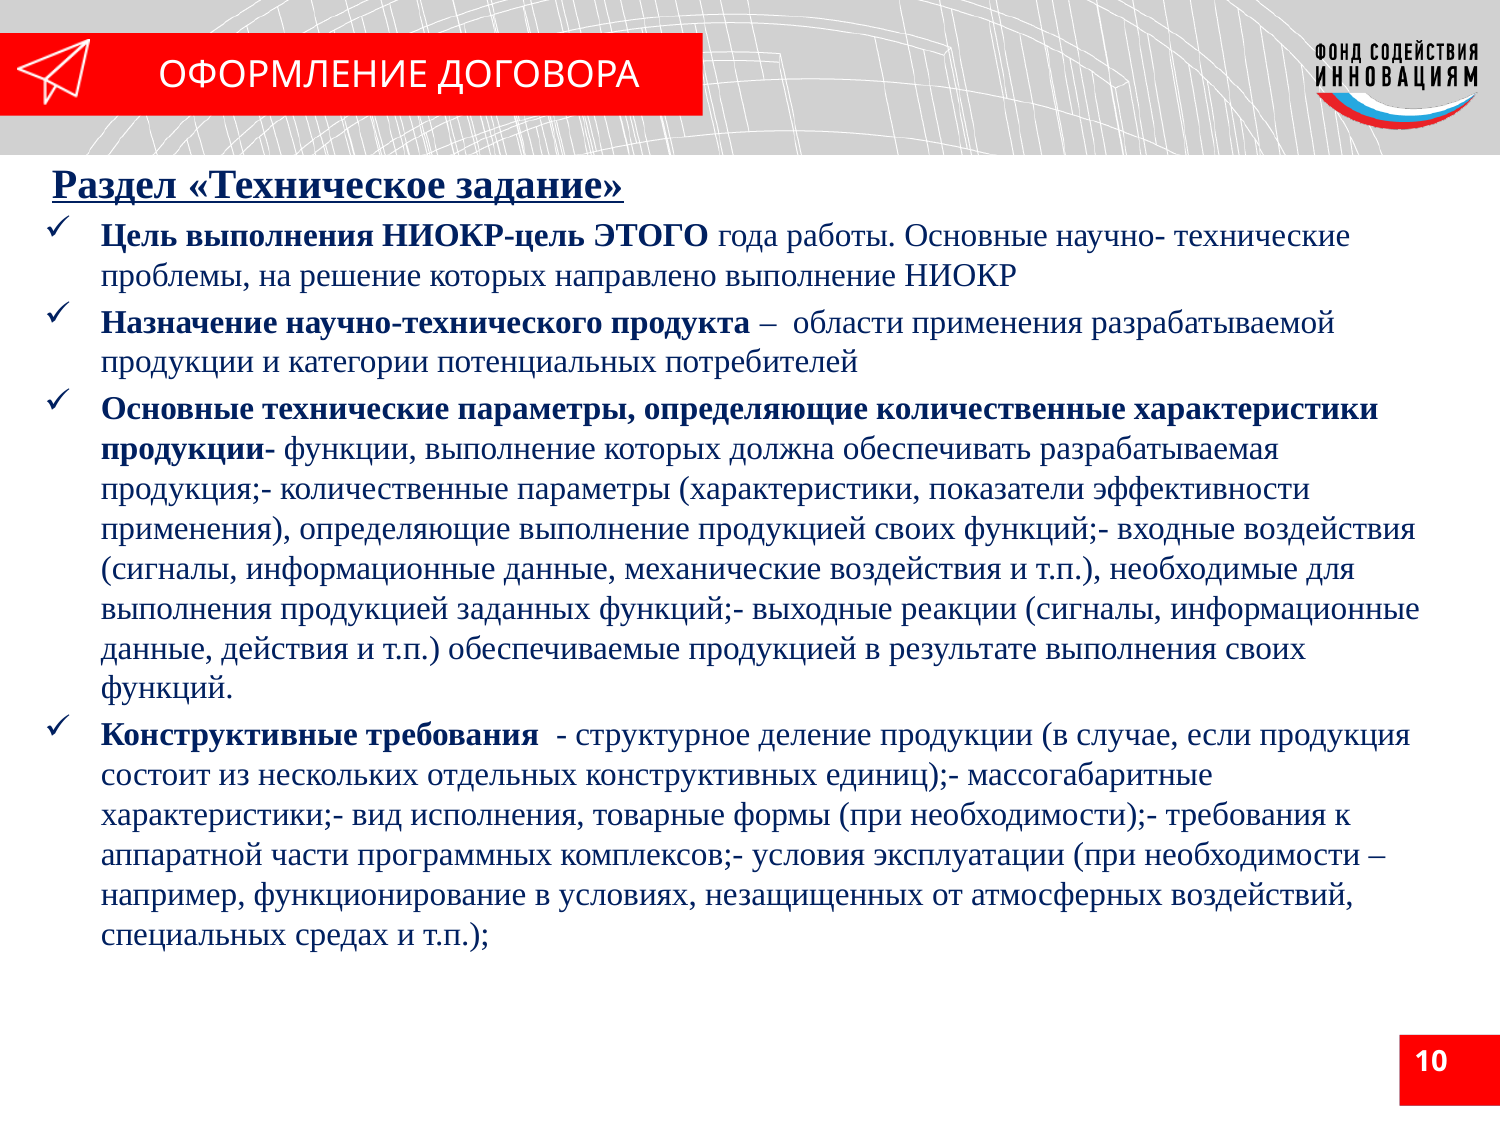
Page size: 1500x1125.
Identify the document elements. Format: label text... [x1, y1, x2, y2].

text_box 10 [1399, 1034, 1500, 1106]
text_box ОФОРМЛЕНИЕ ДОГОВОРА [135, 42, 655, 103]
text_box [0, 31, 705, 118]
list Раздел «Техническое задание» Цель выполнения НИОКР-цель ЭТОГО года работы. Основные научно- технические проблемы, на решение которых направлено выполнение НИОКР Назначение научно-технического продукта – области применения разрабатываемой продукции и категории потенциальных потребителей Основные технические параметры, определяющие количественные характеристики продукции- функции, выполнение которых должна обеспечивать разрабатываемая продукция;- количественные параметры (характеристики, показатели эффективности применения), определяющие выполнение продукцией своих функций;- входные воздействия (сигналы, информационные данные, механические воздействия и т.п.), необходимые для выполнения продукцией заданных функций;- выходные реакции (сигналы, информационные данные, действия и т.п.) обеспечиваемые продукцией в результате выполнения своих функций. Конструктивные требования - структурное деление продукции (в случае, если продукция состоит из нескольких отдельных конструктивных единиц);- массогабаритные характеристики;- вид исполнения, товарные формы (при необходимости);- требования к аппаратной части программных комплексов;- условия эксплуатации (при необходимости – например, функционирование в условиях, незащищенных от атмосферных воздействий, специальных средах и т.п.); [29, 149, 1459, 1024]
picture [17, 38, 90, 106]
picture [0, 0, 1500, 155]
